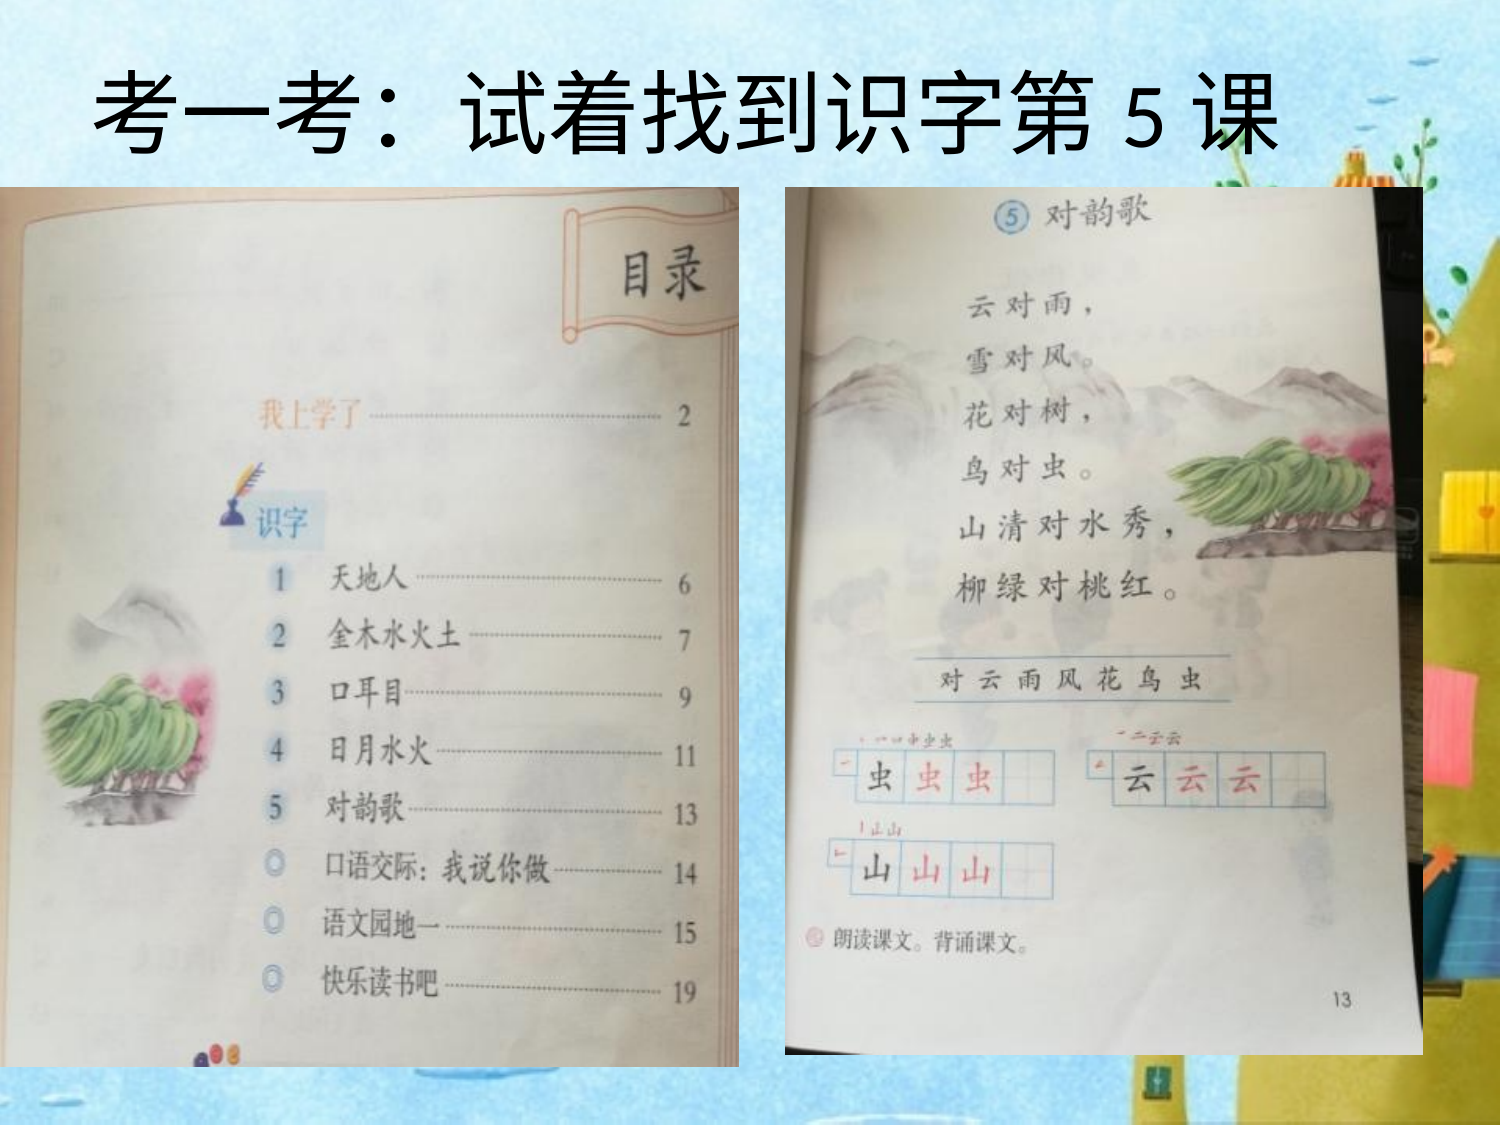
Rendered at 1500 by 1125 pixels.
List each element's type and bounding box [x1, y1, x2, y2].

list [0, 187, 739, 1067]
list [784, 187, 1424, 1055]
picture [0, 0, 1500, 1125]
